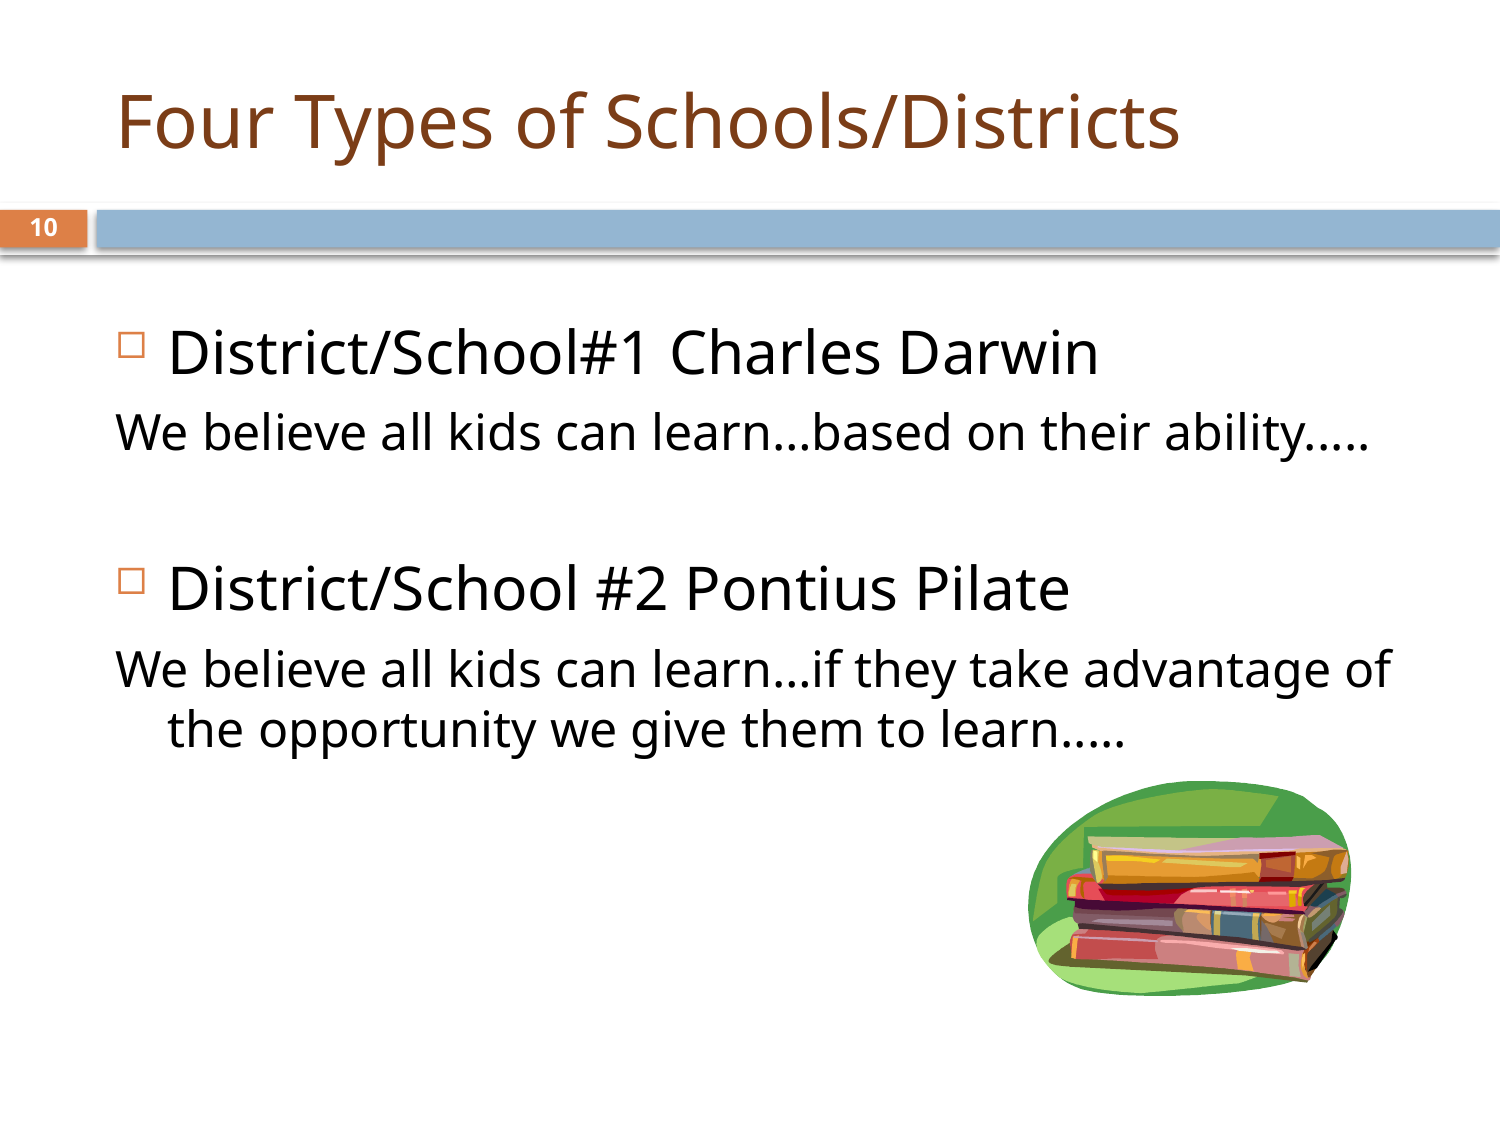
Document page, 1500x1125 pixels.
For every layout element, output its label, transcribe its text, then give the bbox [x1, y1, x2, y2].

list District/School#1 Charles Darwin We believe all kids can learn…based on their ability..... District/School #2 Pontius Pilate We believe all kids can learn…if they take advantage of the opportunity we give them to learn..... [100, 305, 1439, 1001]
slide_number 10 [0, 208, 88, 249]
title Four Types of Schools/Districts [100, 37, 1439, 201]
picture [1023, 776, 1356, 1001]
